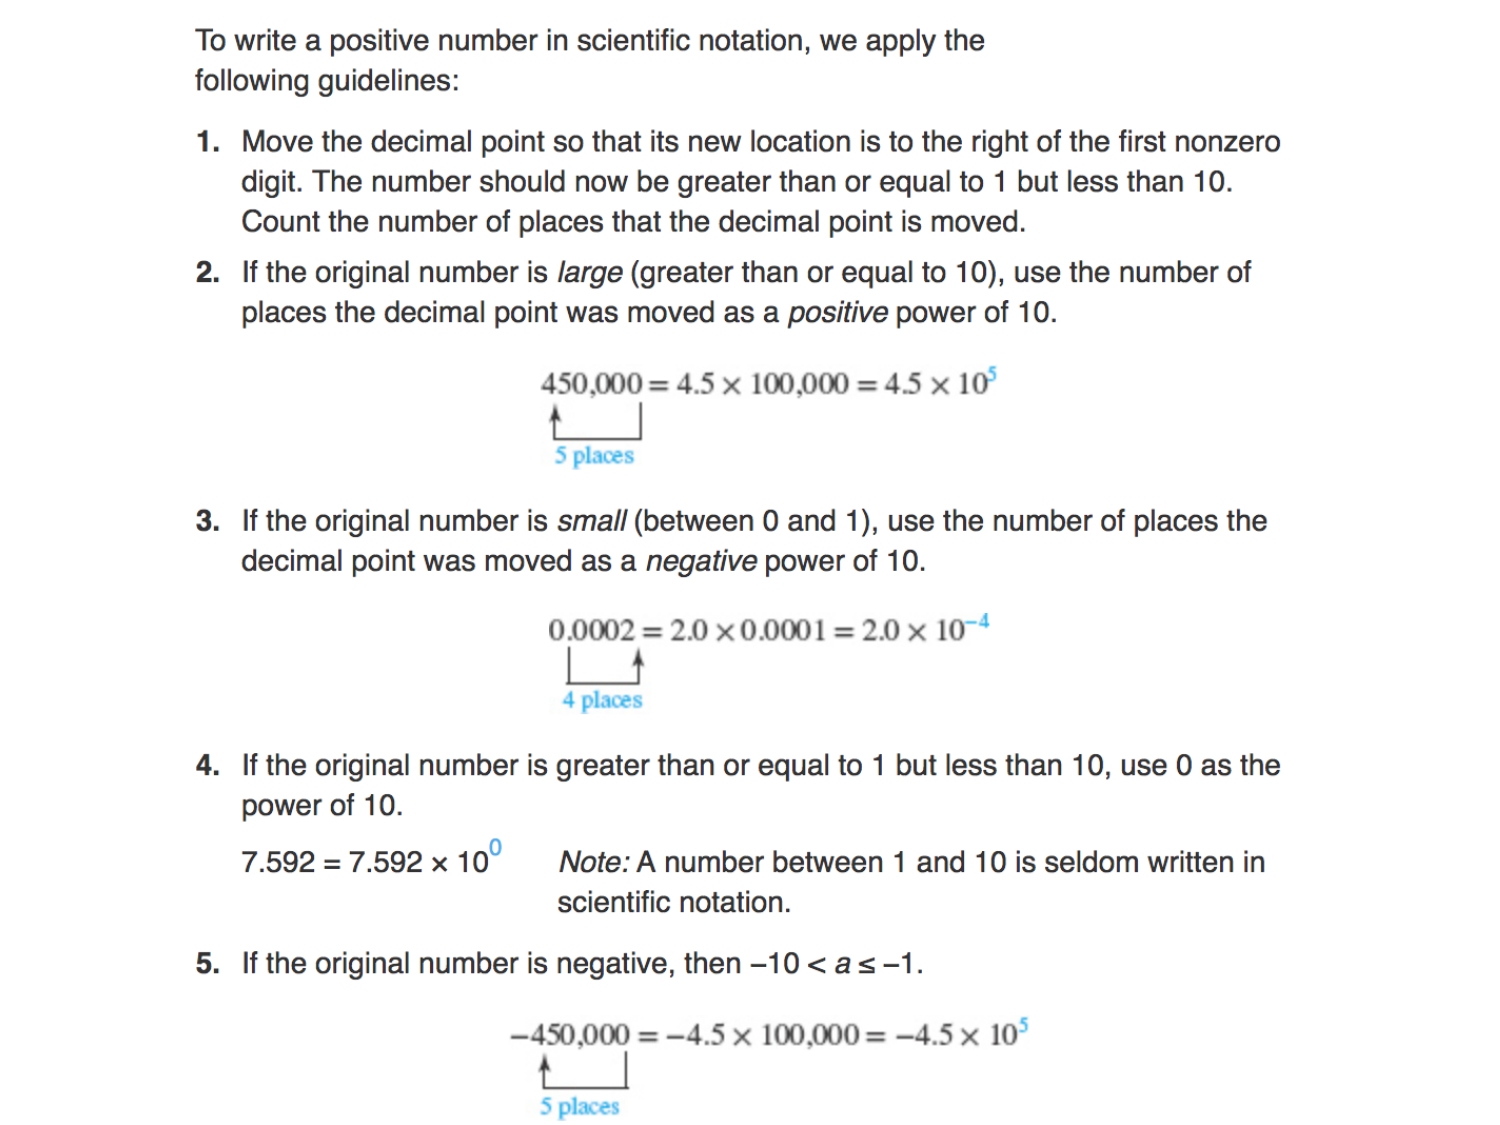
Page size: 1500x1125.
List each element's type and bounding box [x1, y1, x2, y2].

list [0, 23, 1500, 1125]
